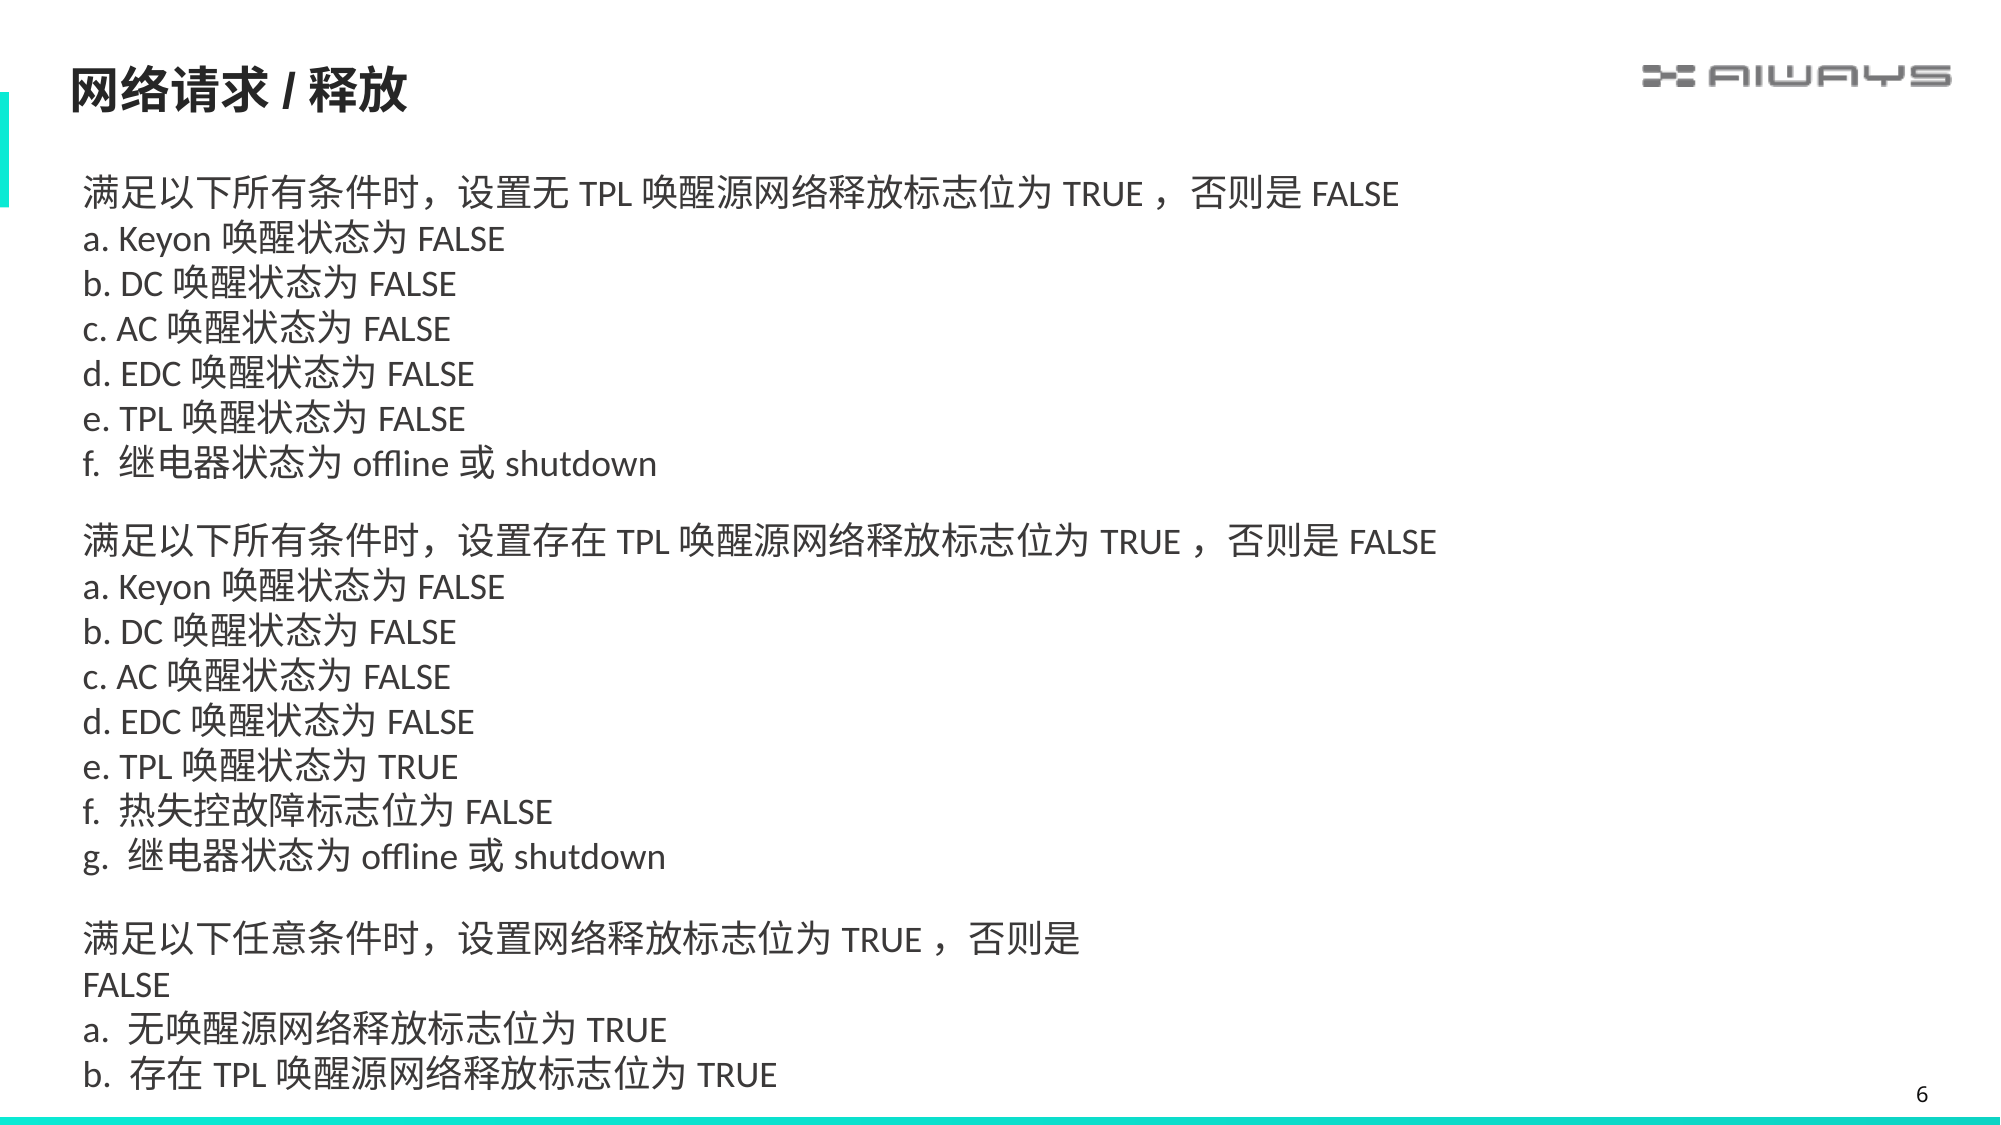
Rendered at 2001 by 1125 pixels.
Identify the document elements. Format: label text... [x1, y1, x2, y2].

text_box 满足以下所有条件时，设置无TPL唤醒源网络释放标志位为TRUE，否则是FALSE a. Keyon唤醒状态为FALSE b. DC唤醒状态为FALSE c. AC唤醒状态为FALSE d. EDC唤醒状态为FALSE e. TPL唤醒状态为FALSE f. 继电器状态为offline或shutdown [67, 161, 1461, 492]
text_box 满足以下所有条件时，设置存在TPL唤醒源网络释放标志位为TRUE，否则是FALSE a. Keyon唤醒状态为FALSE b. DC唤醒状态为FALSE c. AC唤醒状态为FALSE d. EDC唤醒状态为FALSE e. TPL唤醒状态为TRUE f. 热失控故障标志位为FALSE g. 继电器状态为offline或shutdown [67, 509, 1461, 885]
text_box 网络请求/释放 [55, 30, 1944, 147]
picture [1944, 65, 1952, 87]
text_box 满足以下任意条件时，设置网络释放标志位为TRUE，否则是FALSE a. 无唤醒源网络释放标志位为TRUE b. 存在TPL唤醒源网络释放标志位为TRUE [67, 907, 1189, 1103]
